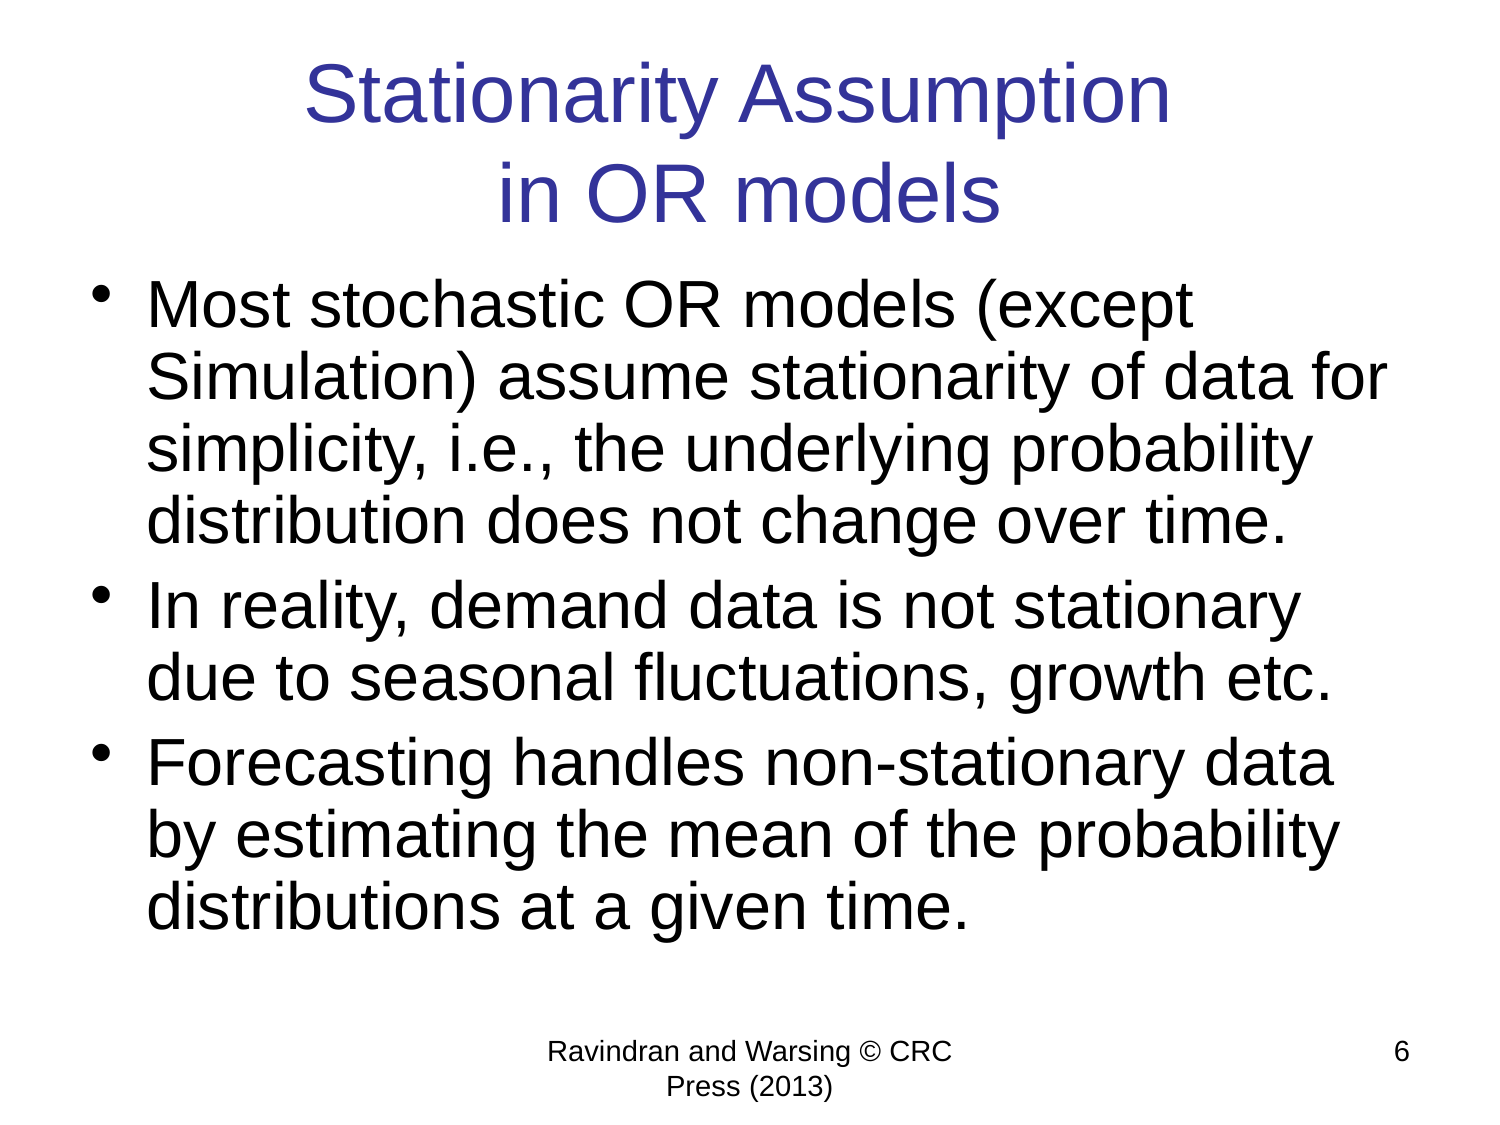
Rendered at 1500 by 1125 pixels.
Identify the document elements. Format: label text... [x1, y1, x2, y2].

list Most stochastic OR models (except Simulation) assume stationarity of data for simplicity, i.e., the underlying probability distribution does not change over time. In reality, demand data is not stationary due to seasonal fluctuations, growth etc. Forecasting handles non-stationary data by estimating the mean of the probability distributions at a given time. [74, 262, 1426, 1006]
title Stationarity Assumption in OR models [74, 44, 1426, 233]
slide_number 6 [1074, 1024, 1425, 1103]
footer Ravindran and Warsing © CRC Press (2013) [512, 1024, 988, 1103]
